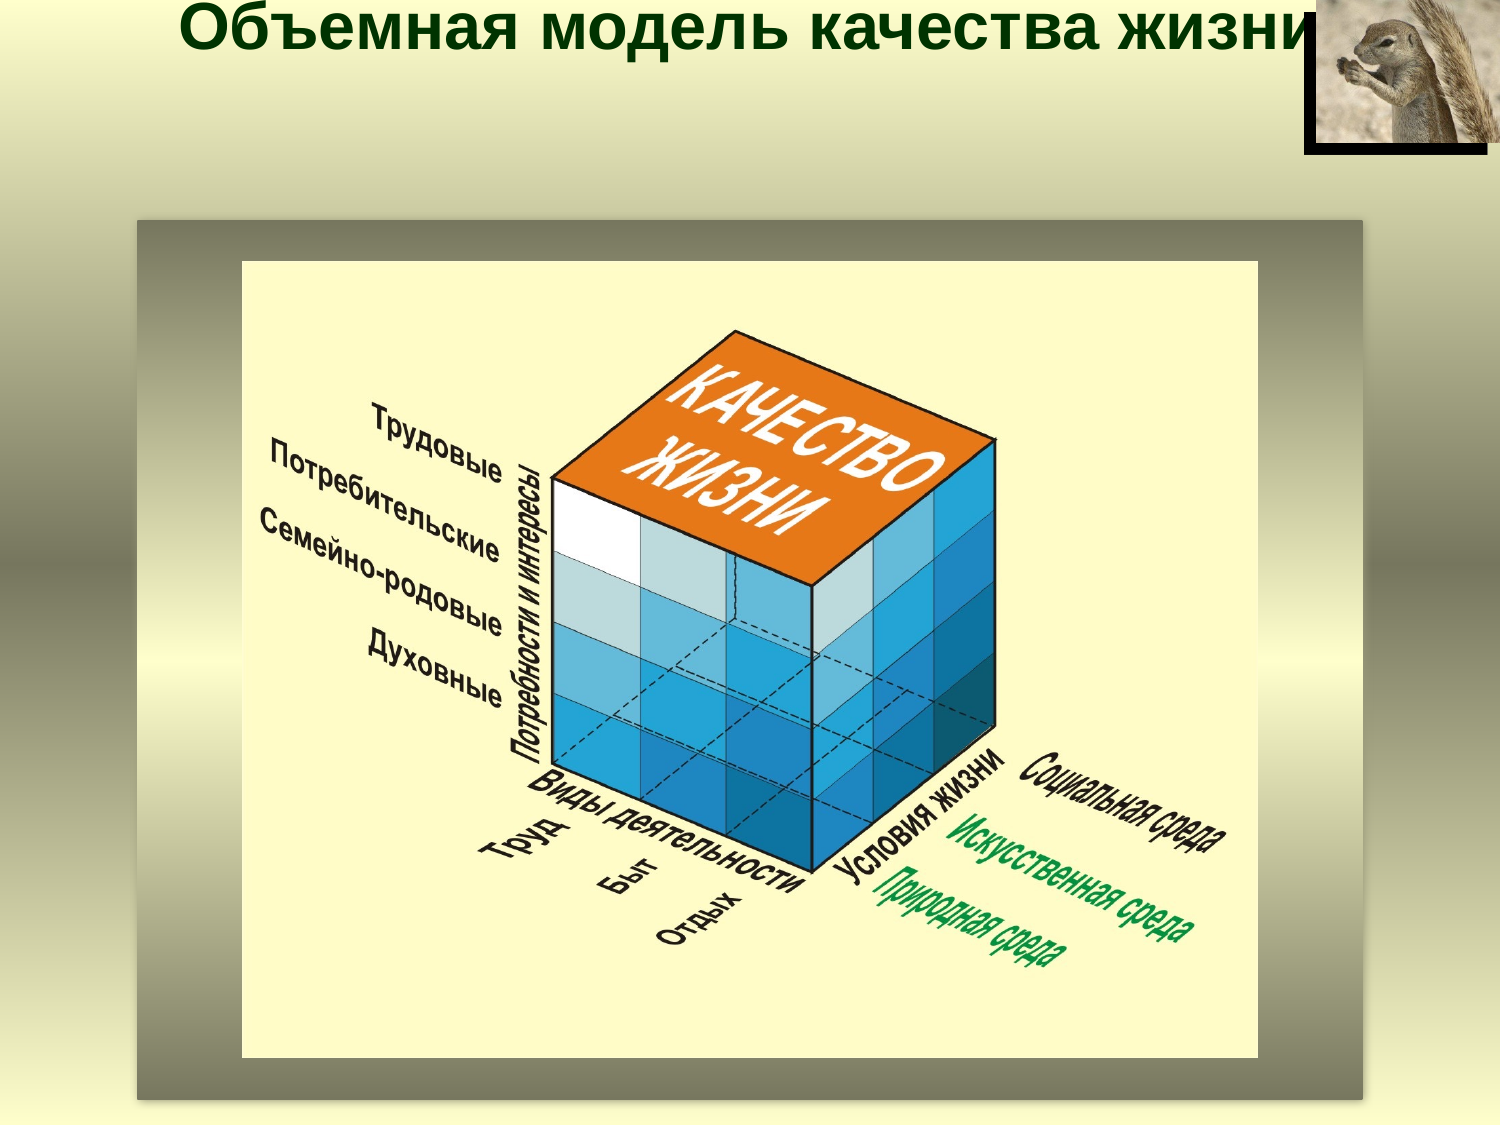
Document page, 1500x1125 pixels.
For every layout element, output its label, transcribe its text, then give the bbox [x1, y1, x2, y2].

text_box [137, 220, 1363, 1100]
picture [1316, 0, 1500, 143]
title Объемная модель качества жизни [111, 0, 1311, 126]
picture [241, 260, 1259, 1059]
